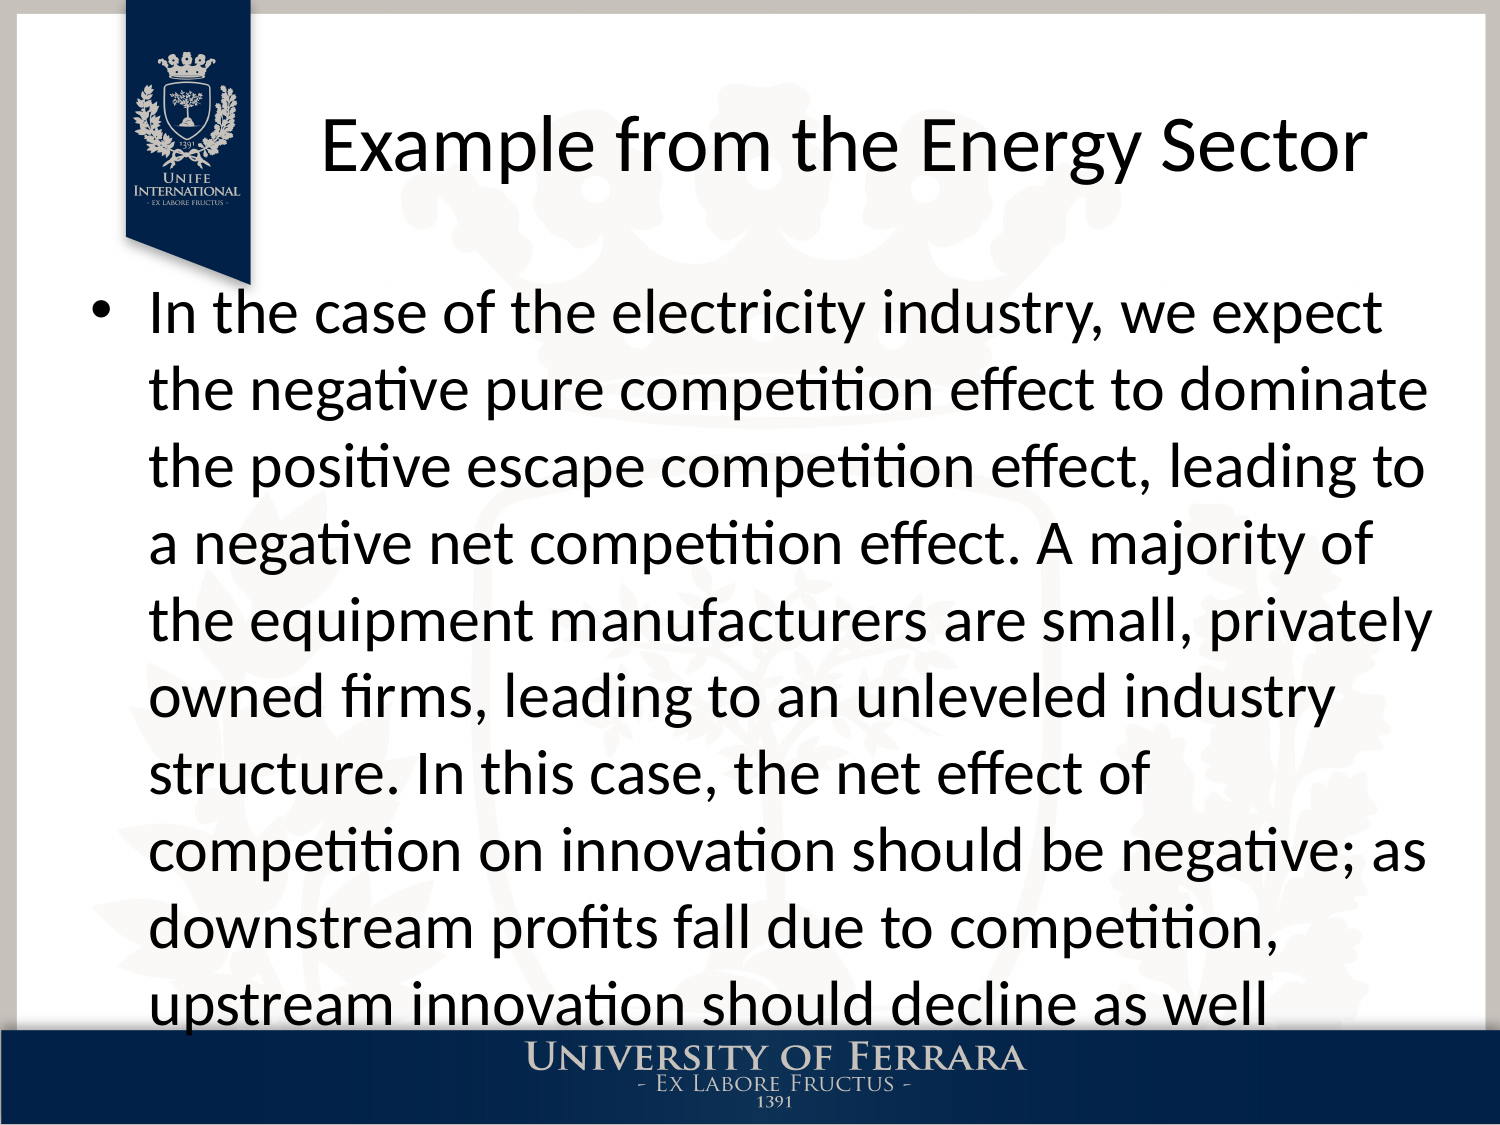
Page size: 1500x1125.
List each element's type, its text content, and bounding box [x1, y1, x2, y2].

list In the case of the electricity industry, we expect the negative pure competition effect to dominate the positive escape competition effect, leading to a negative net competition effect. A majority of the equipment manufacturers are small, privately owned firms, leading to an unleveled industry structure. In this case, the net effect of competition on innovation should be negative; as downstream profits fall due to competition, upstream innovation should decline as well [75, 262, 1472, 1060]
title Example from the Energy Sector [265, 45, 1425, 233]
picture [0, 0, 1500, 1125]
